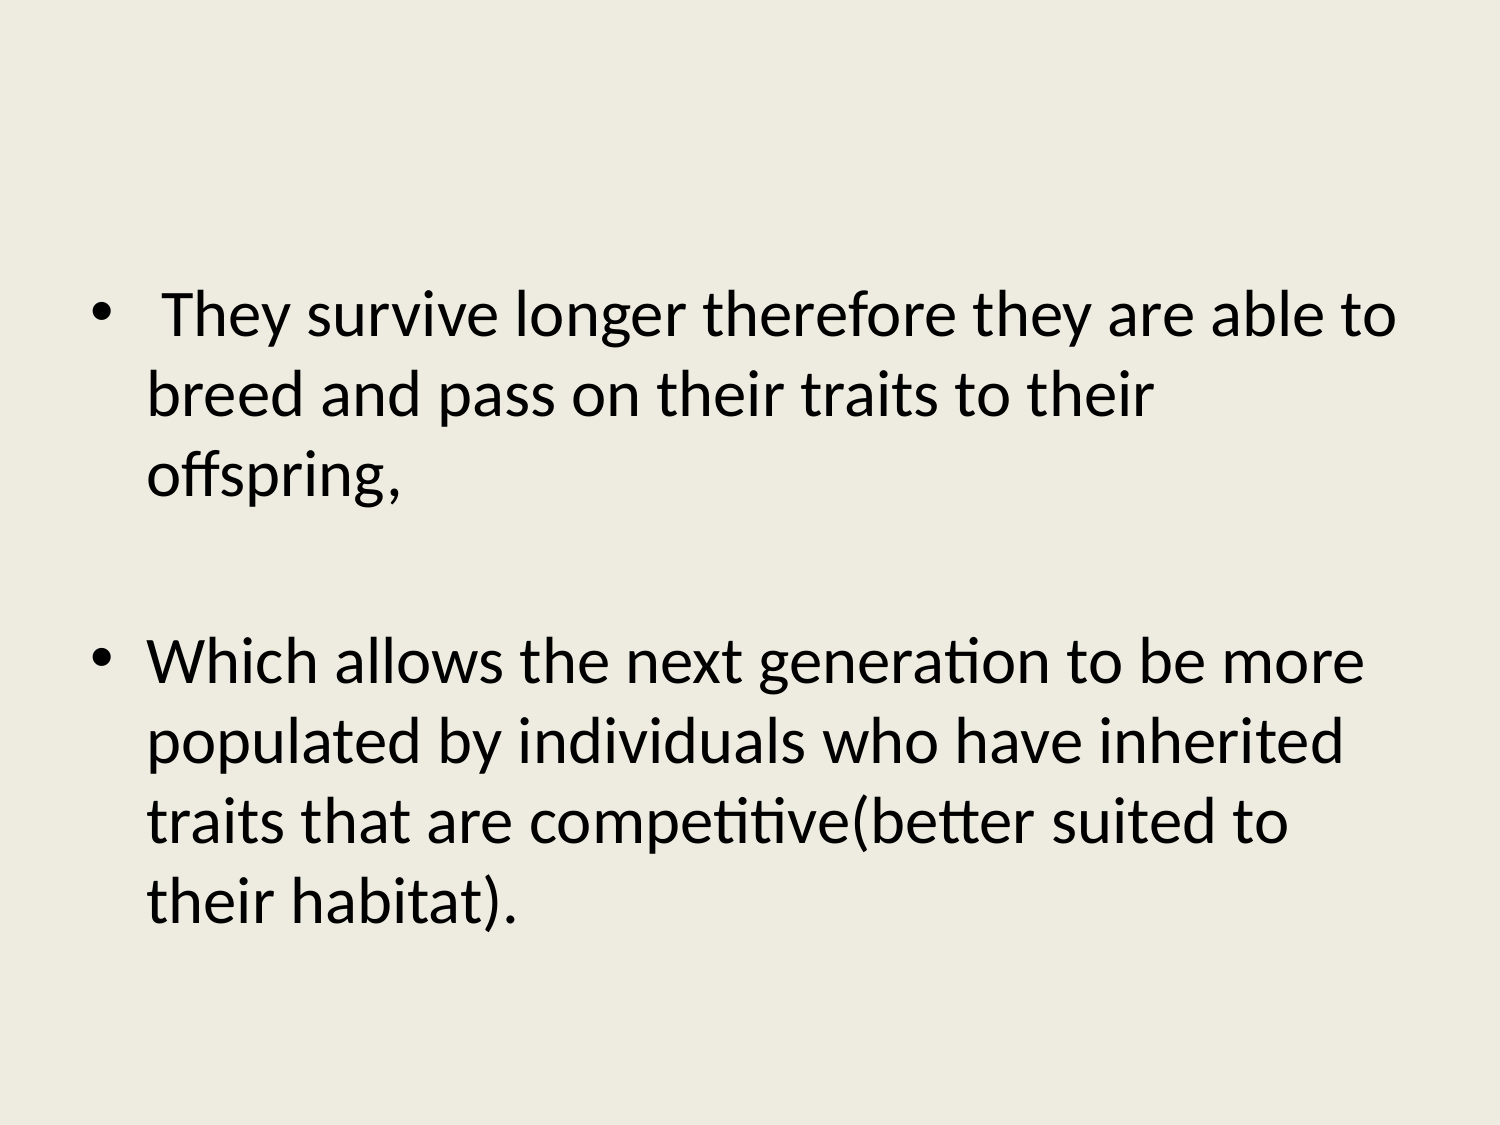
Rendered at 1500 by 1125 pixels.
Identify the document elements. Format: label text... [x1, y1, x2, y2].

list They survive longer therefore they are able to breed and pass on their traits to their offspring, Which allows the next generation to be more populated by individuals who have inherited traits that are competitive(better suited to their habitat). [75, 262, 1425, 1005]
